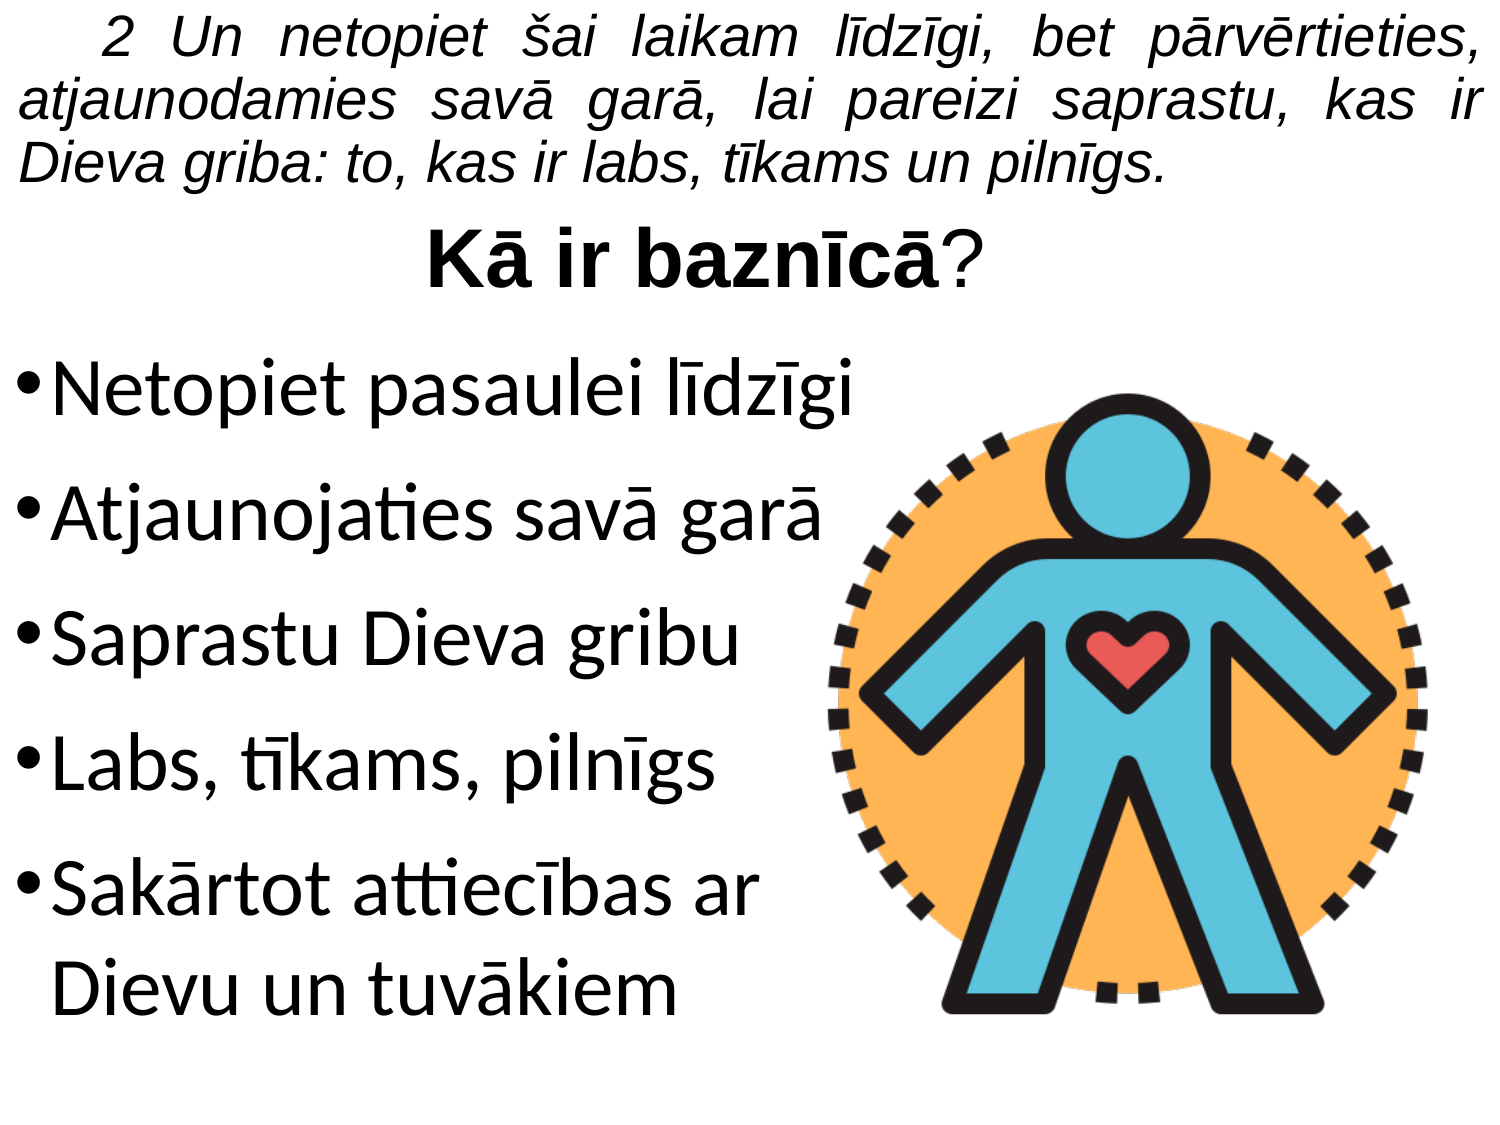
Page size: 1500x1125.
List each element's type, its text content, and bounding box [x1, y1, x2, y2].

text_box Kā ir baznīcā? [407, 196, 1004, 324]
list 2 Un netopiet šai laikam līdzīgi, bet pārvērtieties, atjaunodamies savā garā, lai pareizi saprastu, kas ir Dieva griba: to, kas ir labs, tīkams un pilnīgs. [0, 0, 1500, 176]
text_box Netopiet pasaulei līdzīgi Atjaunojaties savā garā Saprastu Dieva gribu Labs, tīkams, pilnīgs Sakārtot attiecības ar Dievu un tuvākiem [0, 324, 951, 1040]
picture [796, 373, 1459, 1036]
